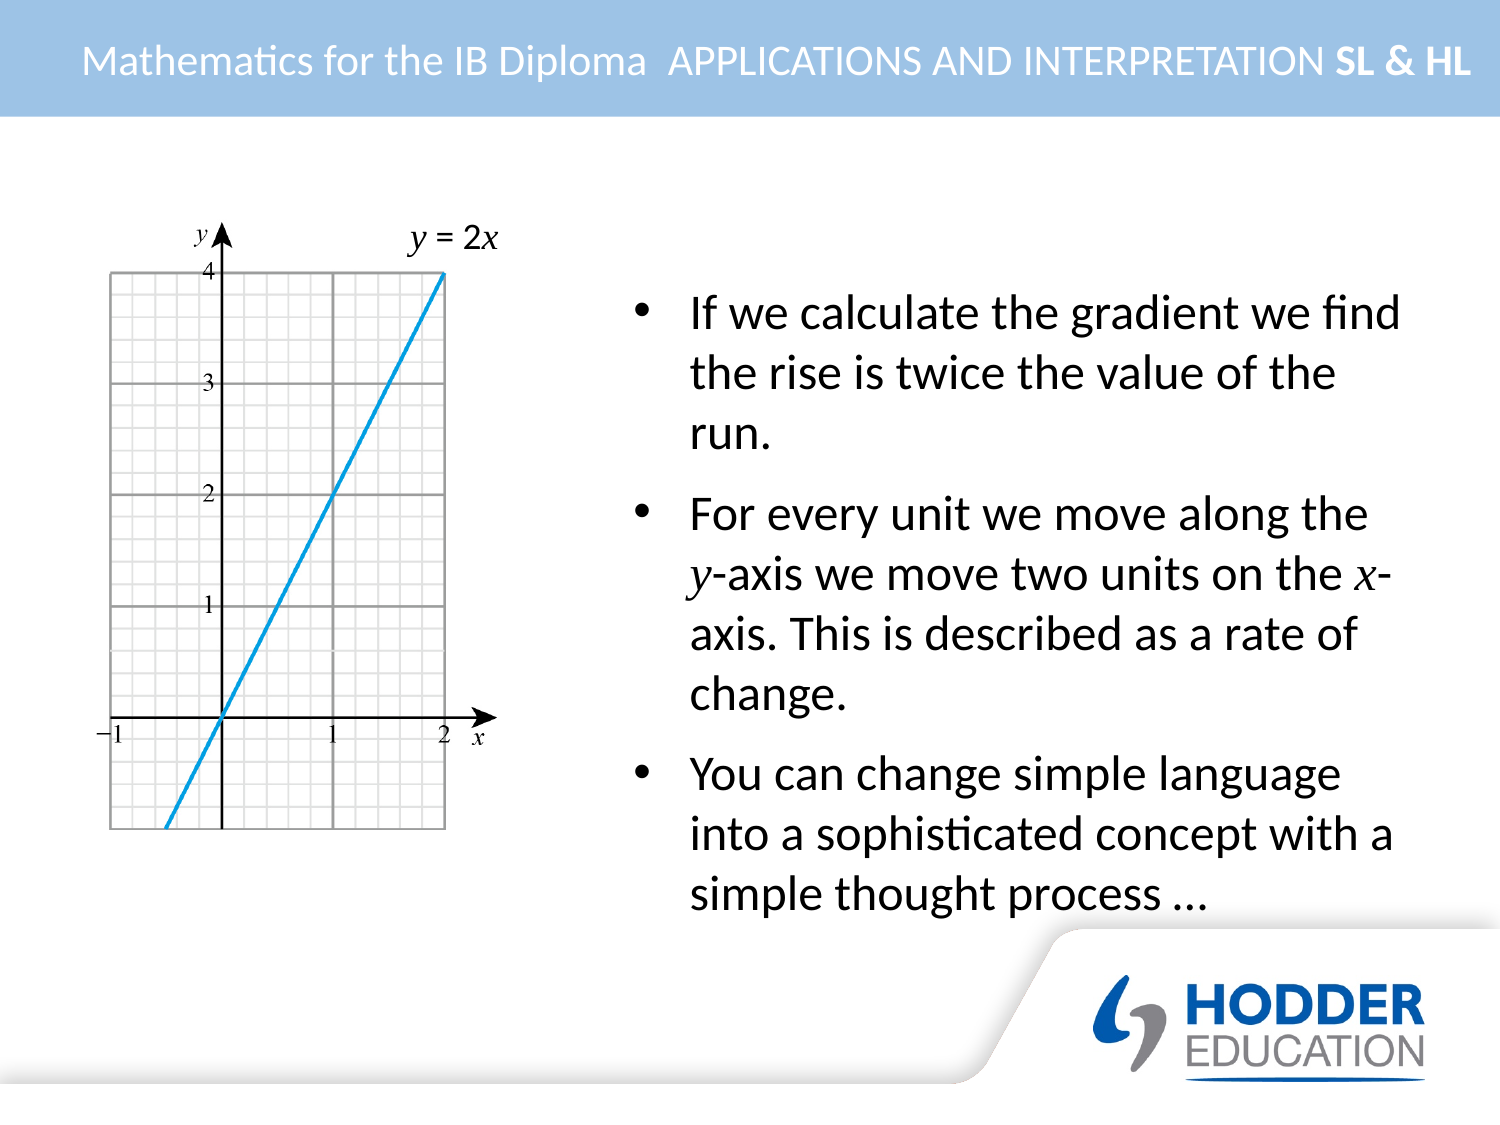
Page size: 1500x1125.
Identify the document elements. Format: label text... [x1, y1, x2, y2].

picture [96, 219, 497, 830]
text_box y = 2x [395, 204, 514, 265]
text_box Mathematics for the IB Diploma APPLICATIONS AND INTERPRETATION SL & HL [0, 0, 1500, 118]
text_box If we calculate the gradient we find the rise is twice the value of the run. For every unit we move along the y-axis we move two units on the x-axis. This is described as a rate of change. You can change simple language into a sophisticated concept with a simple thought process … [618, 271, 1422, 893]
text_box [0, 893, 1500, 1125]
